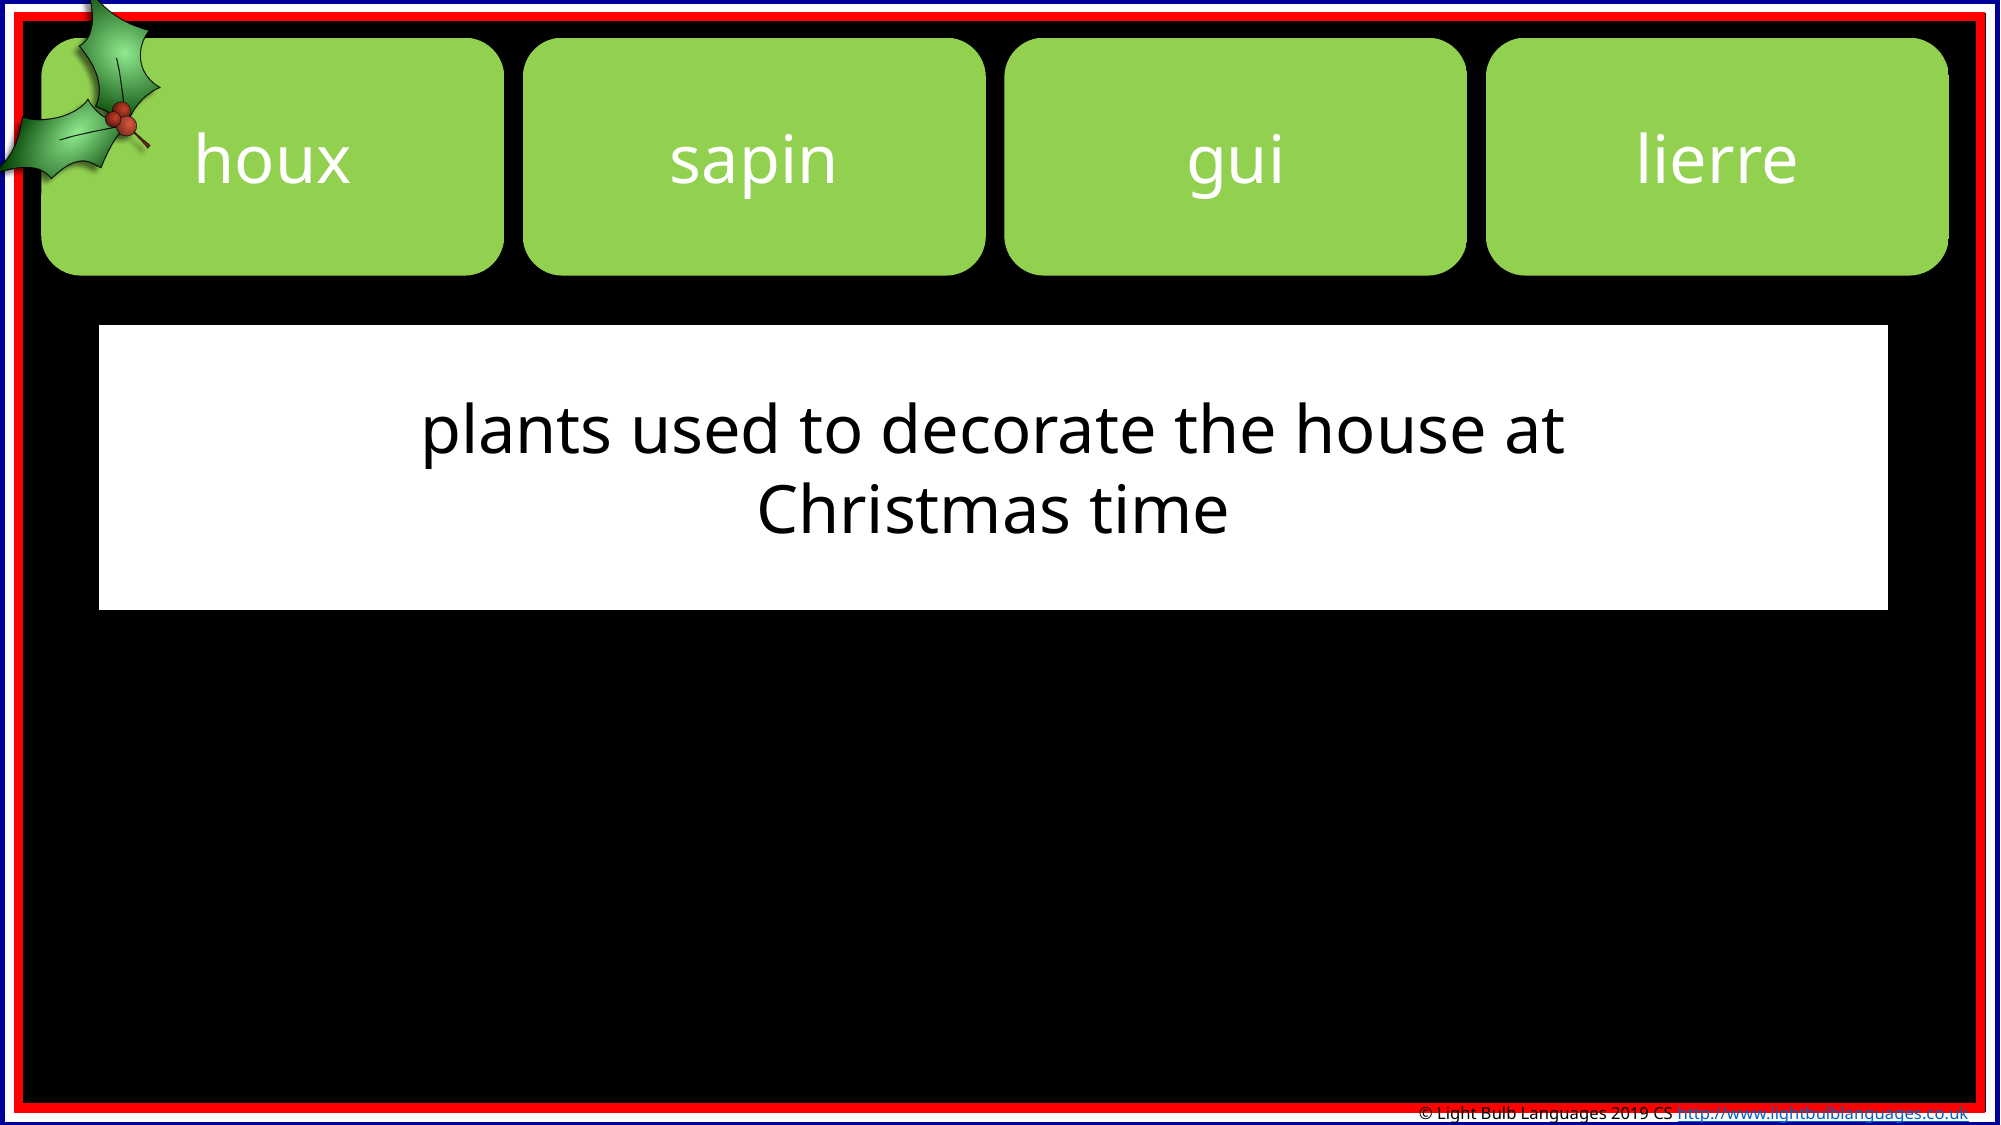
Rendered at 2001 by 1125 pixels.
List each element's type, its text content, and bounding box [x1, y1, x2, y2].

text_box [180, 0, 2000, 1095]
text_box [9, 192, 1404, 1118]
text_box plants used to decorate the house at Christmas time [99, 325, 1888, 610]
text_box sapin [521, 36, 987, 277]
picture [0, 0, 180, 192]
text_box © Light Bulb Languages 2019 CS http://www.lightbulblanguages.co.uk [1404, 1095, 2000, 1125]
text_box [180, 8, 1992, 1095]
text_box [0, 192, 1404, 1125]
text_box [17, 15, 1982, 1109]
text_box houx [40, 36, 506, 277]
text_box lierre [1484, 36, 1950, 277]
text_box gui [1003, 36, 1469, 277]
